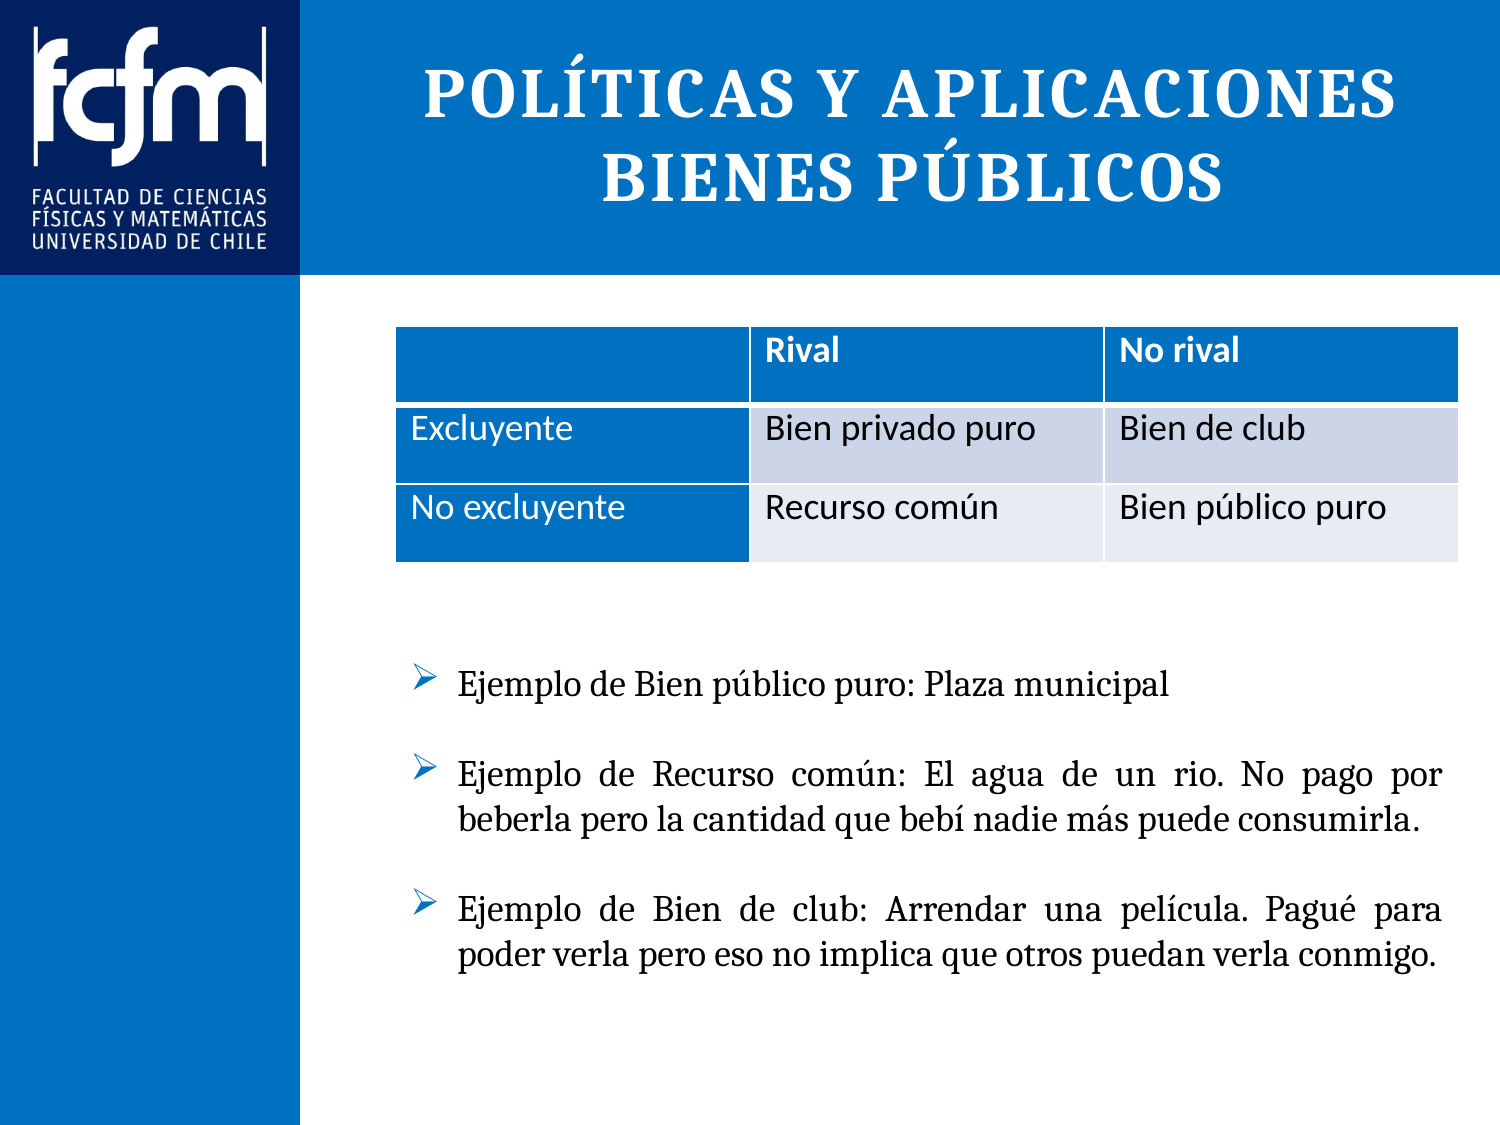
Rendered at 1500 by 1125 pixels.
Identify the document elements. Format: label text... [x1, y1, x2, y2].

table_cell Bien público puro [1105, 485, 1458, 562]
table_cell No excluyente [396, 485, 749, 562]
text_box Ejemplo de Bien público puro: Plaza municipal Ejemplo de Recurso común: El agua de un rio. No pago por beberla pero la cantidad que bebí nadie más puede consumirla. Ejemplo de Bien de club: Arrendar una película. Pagué para poder verla pero eso no implica que otros puedan verla conmigo. [391, 594, 1463, 1039]
title Políticas y aplicaciones bienes públicos [399, 37, 1425, 225]
table_cell Excluyente [396, 408, 749, 483]
table_header No rival [1105, 327, 1458, 402]
table_header [396, 327, 749, 402]
table_cell Bien de club [1105, 408, 1458, 483]
table_cell Recurso común [751, 485, 1103, 562]
table_header Rival [751, 327, 1103, 402]
table_cell Bien privado puro [751, 408, 1103, 483]
picture [29, 18, 272, 254]
